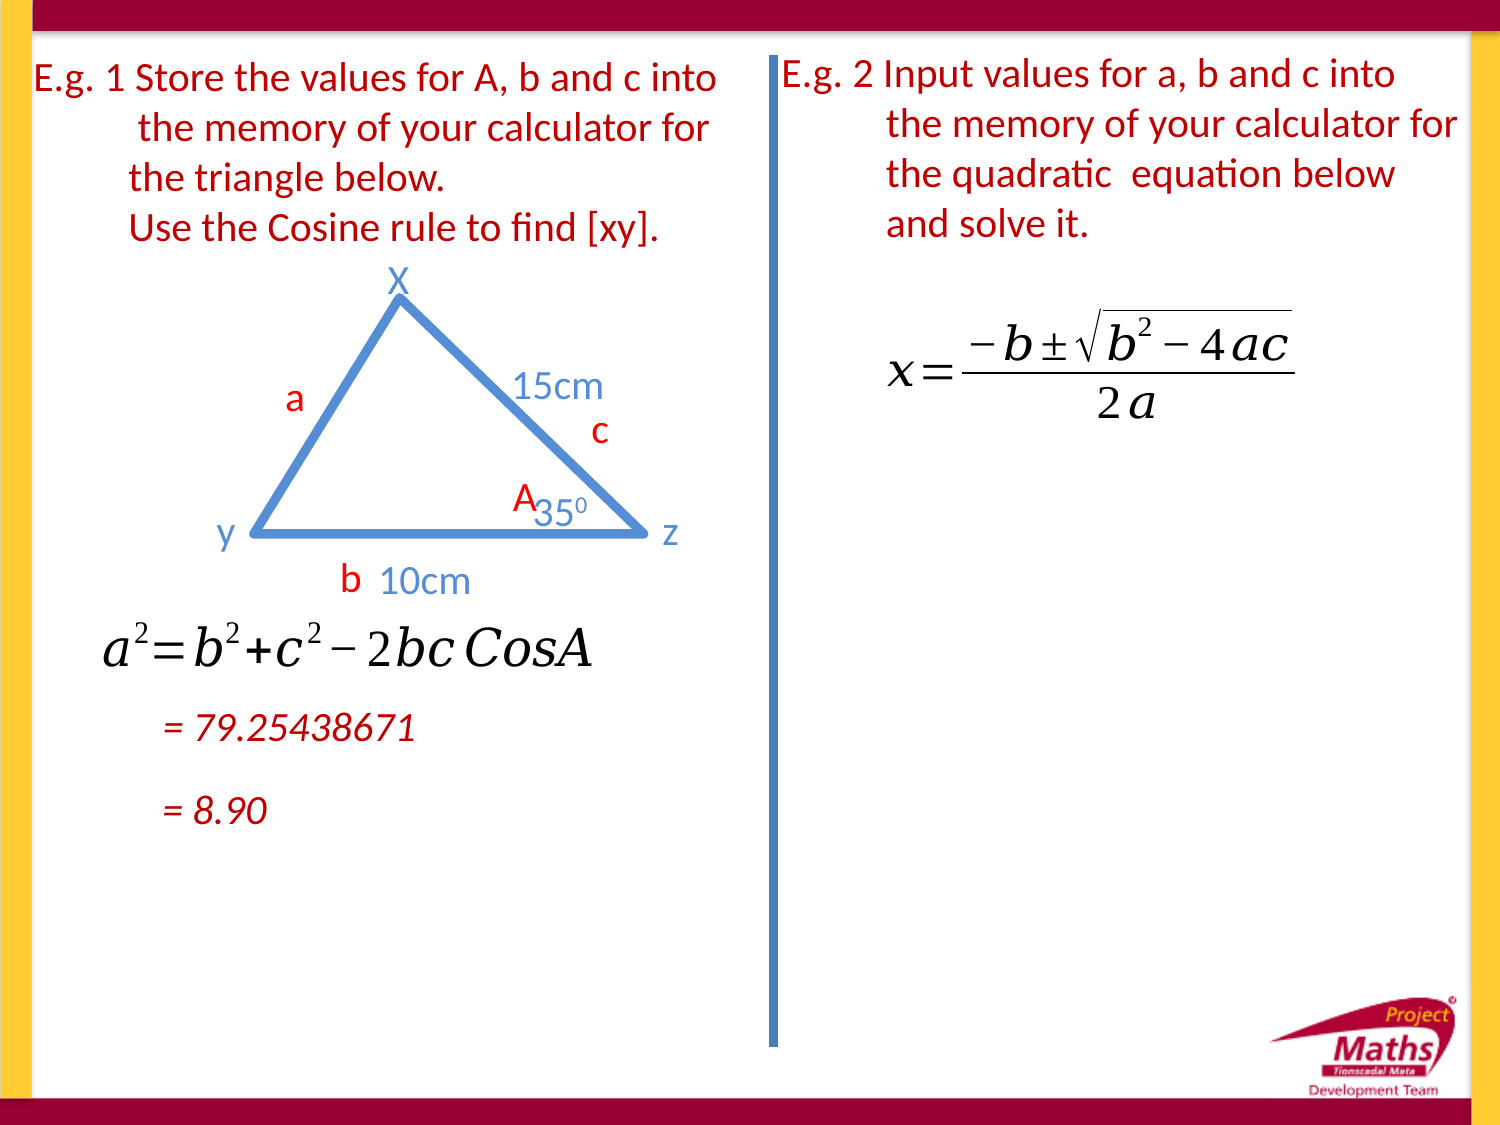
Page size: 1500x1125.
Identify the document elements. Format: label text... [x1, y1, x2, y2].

text_box a [270, 362, 321, 427]
text_box 15cm [496, 350, 620, 415]
text_box c [576, 394, 625, 460]
text_box 350 [517, 477, 603, 543]
picture [1269, 987, 1466, 1098]
text_box A [498, 462, 553, 528]
text_box E.g. 1 Store the values for A, b and c into the memory of your calculator for the triangle below. Use the Cosine rule to find [xy]. [18, 42, 743, 258]
text_box b [325, 542, 377, 608]
text_box X y z 10cm [163, 245, 695, 611]
